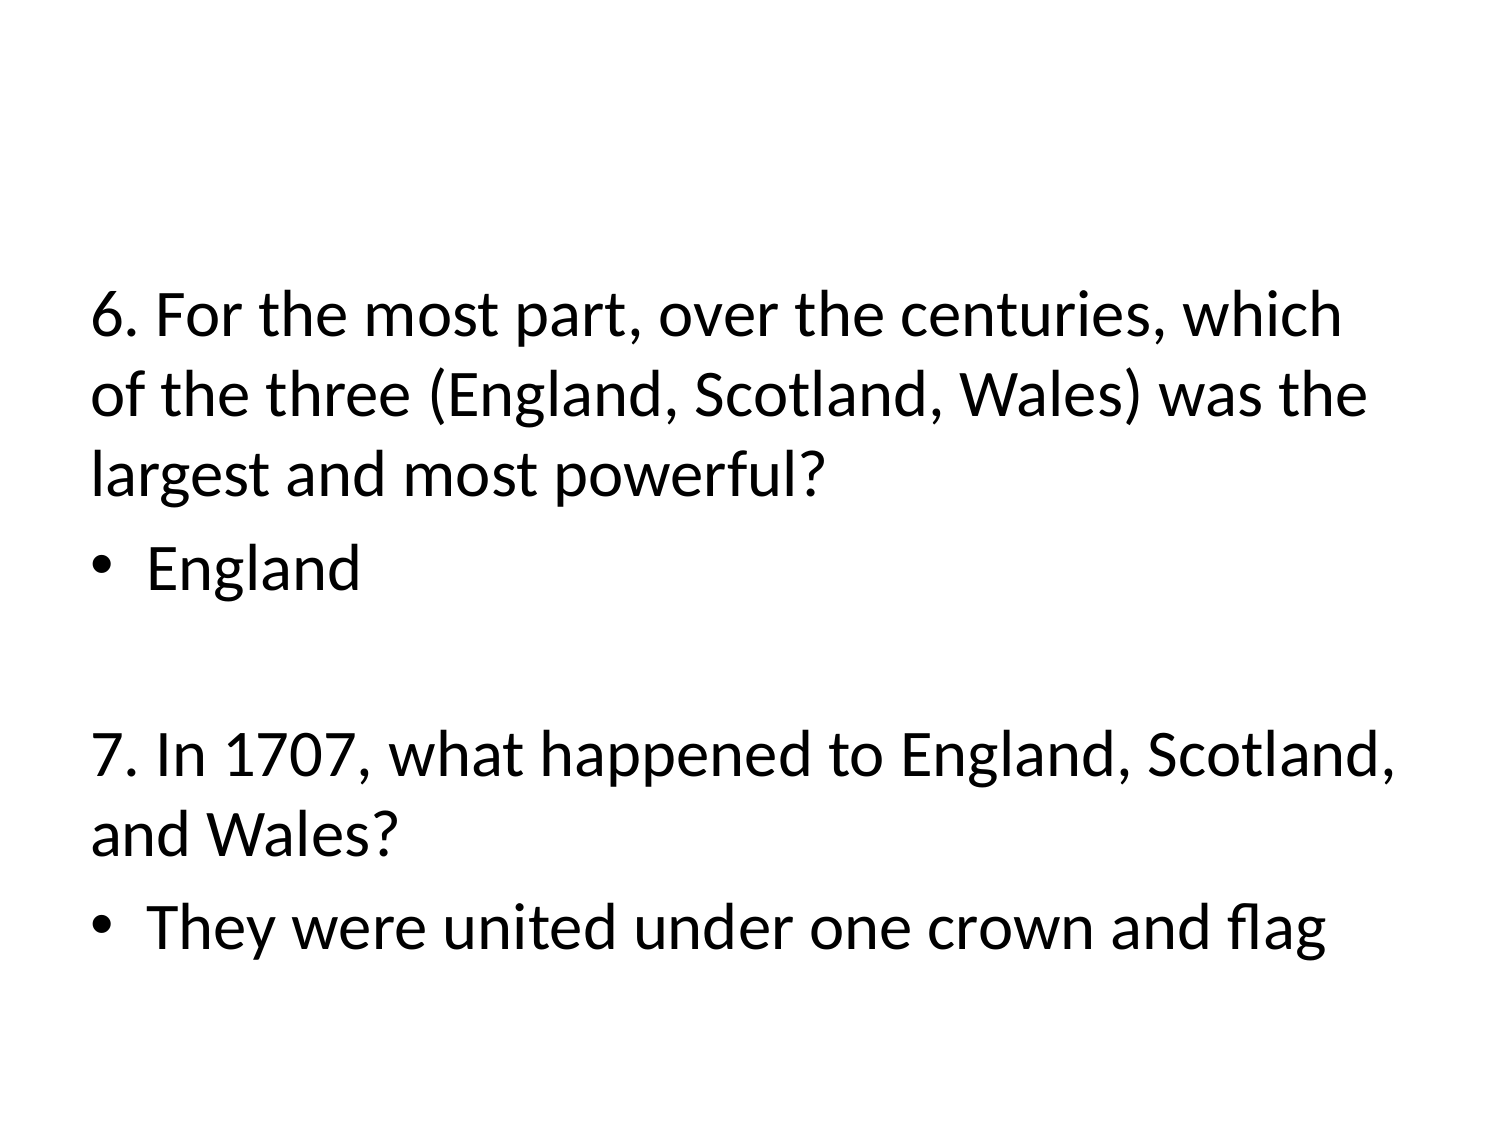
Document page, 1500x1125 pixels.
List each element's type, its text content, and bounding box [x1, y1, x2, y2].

list 6. For the most part, over the centuries, which of the three (England, Scotland, Wales) was the largest and most powerful? England 7. In 1707, what happened to England, Scotland, and Wales? They were united under one crown and flag [75, 262, 1425, 1005]
